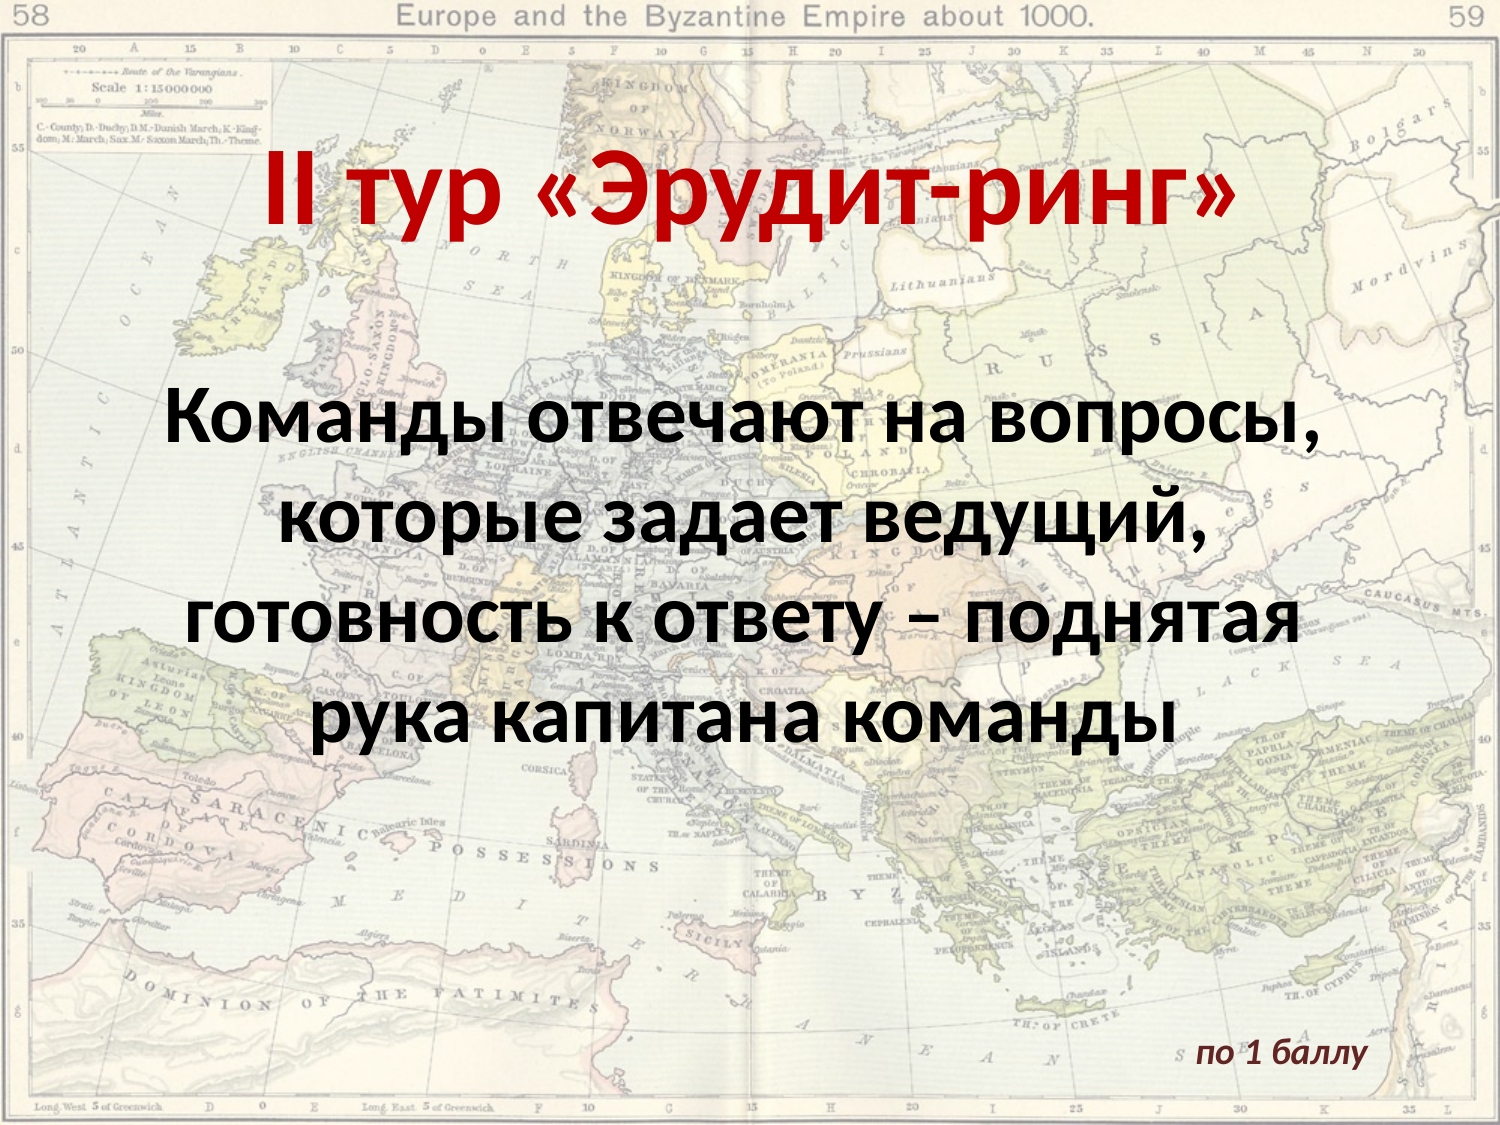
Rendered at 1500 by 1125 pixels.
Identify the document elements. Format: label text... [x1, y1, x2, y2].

title II тур «Эрудит-ринг» [117, 58, 1393, 300]
text_box по 1 баллу [1180, 1019, 1383, 1080]
subtitle Команды отвечают на вопросы, которые задает ведущий, готовность к ответу – поднятая рука капитана команды [117, 351, 1372, 1008]
